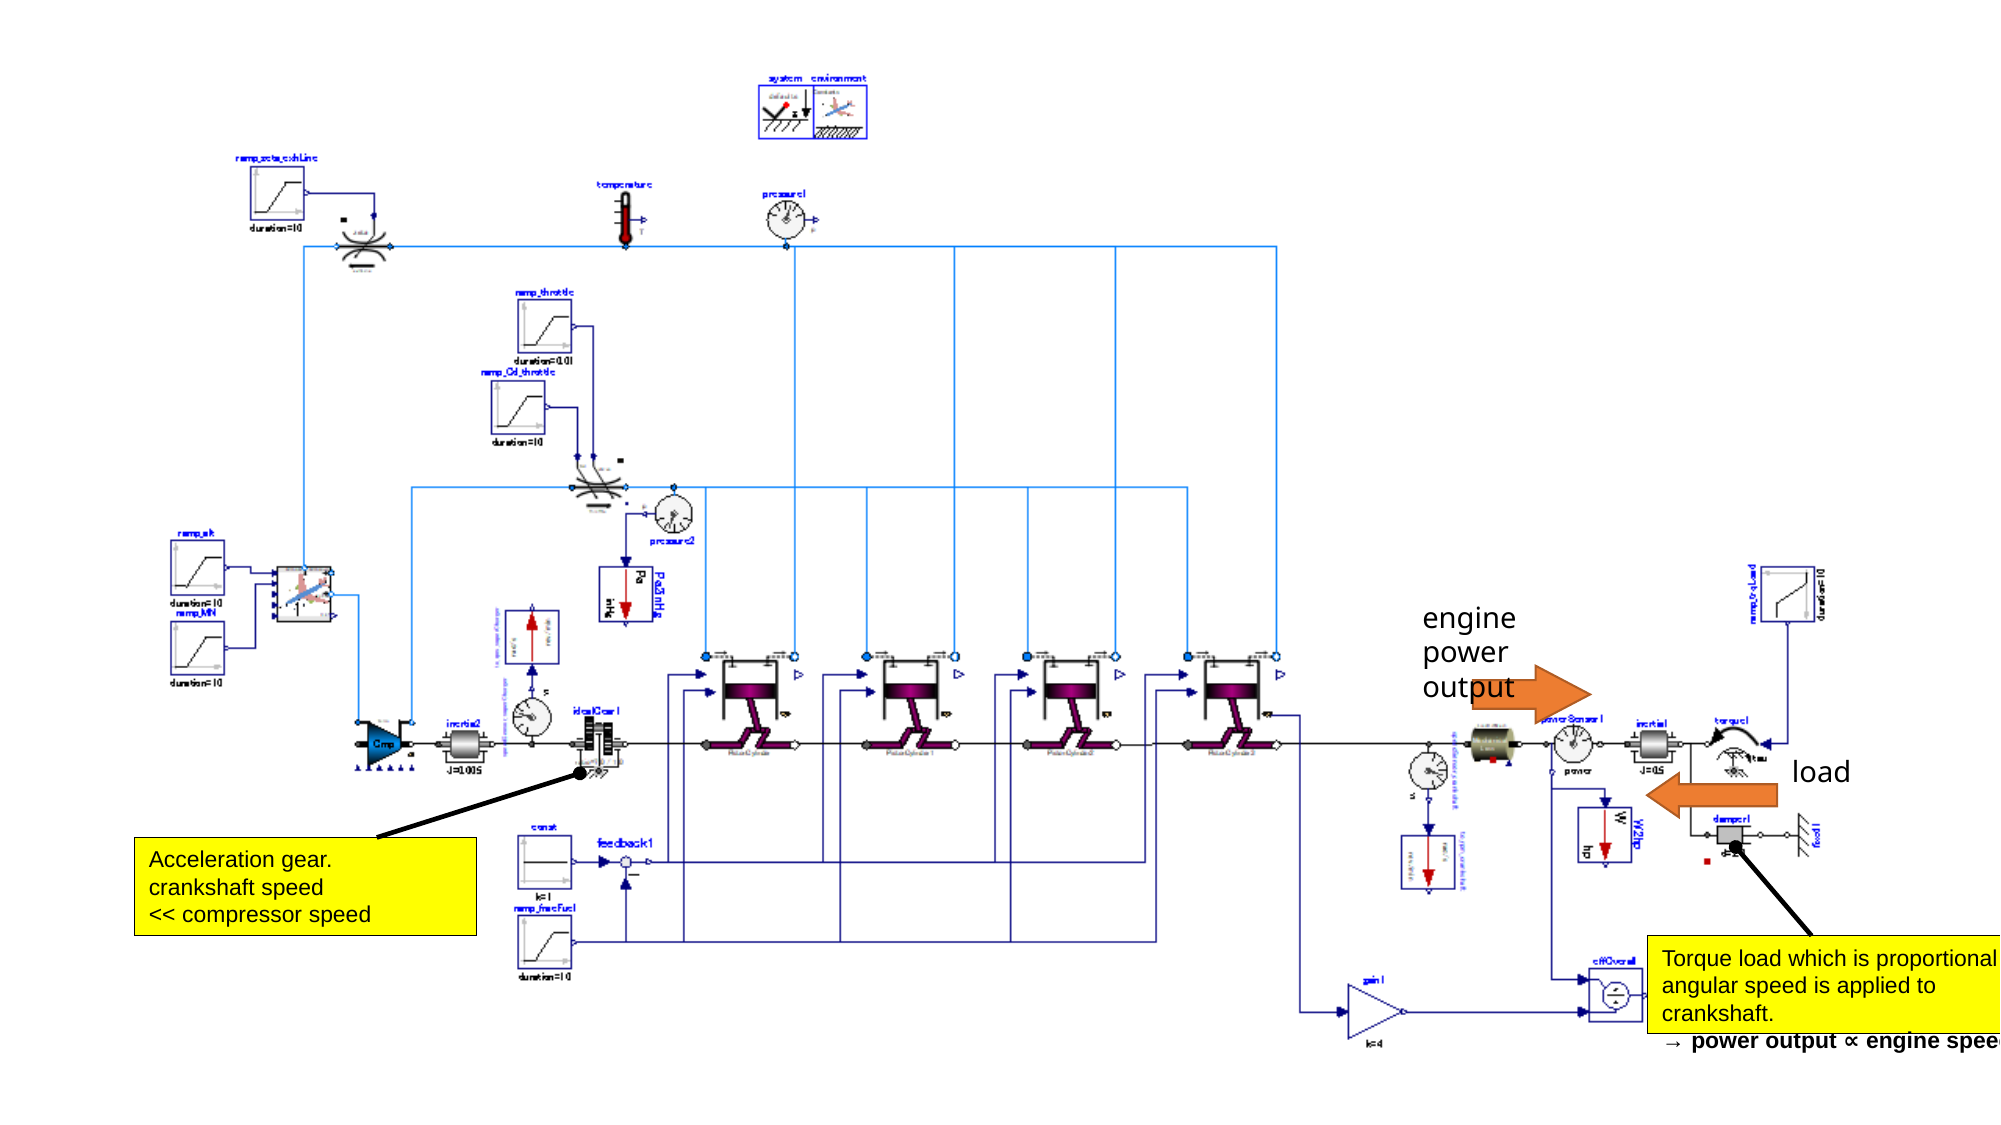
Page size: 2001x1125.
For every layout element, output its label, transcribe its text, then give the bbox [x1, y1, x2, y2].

text_box Acceleration gear. crankshaft speed << compressor speed [134, 837, 158, 936]
text_box Torque load which is proportional to angular speed is applied to crankshaft. → power output ∝ engine speed. [1842, 935, 2000, 1034]
text_box load [1842, 746, 1903, 797]
picture [158, 60, 1842, 1065]
